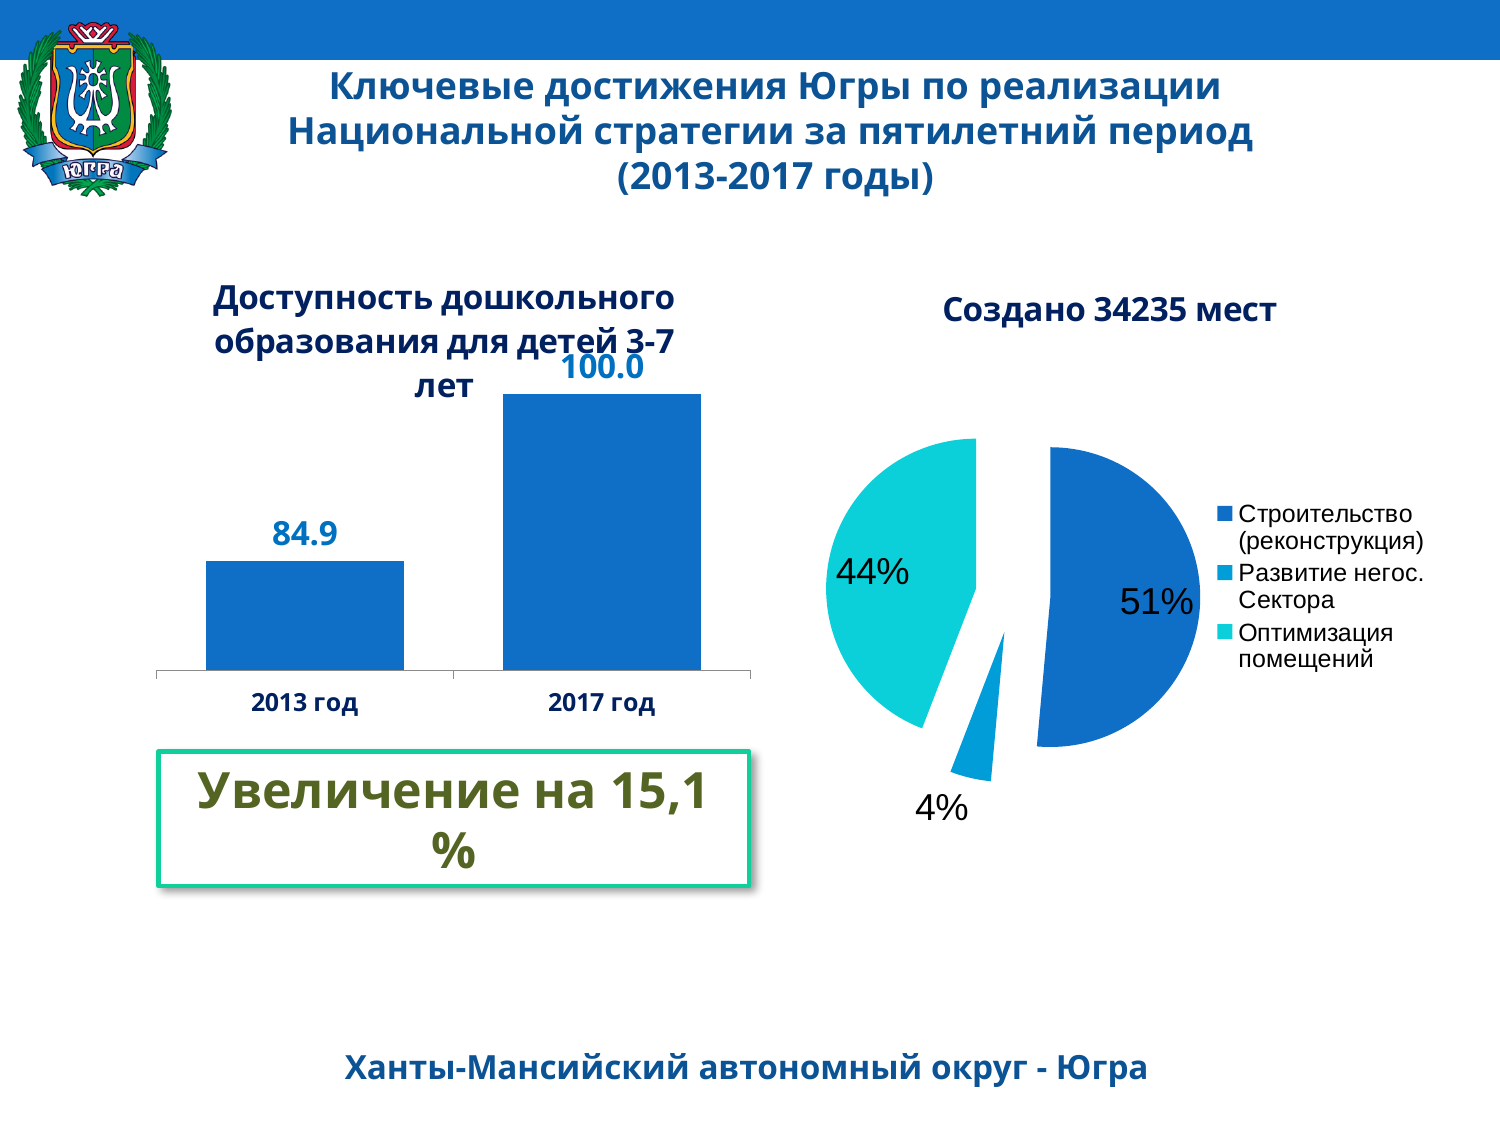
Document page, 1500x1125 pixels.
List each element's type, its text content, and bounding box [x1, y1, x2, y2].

text_box Увеличение на 15,1 % [156, 749, 751, 888]
picture [17, 19, 172, 198]
chart [133, 255, 774, 729]
chart [775, 255, 1446, 919]
text_box Ханты-Мансийский автономный округ - Югра [330, 1038, 1165, 1094]
text_box Ключевые достижения Югры по реализации Национальной стратегии за пятилетний период (2013-2017 годы) [176, 54, 1388, 205]
